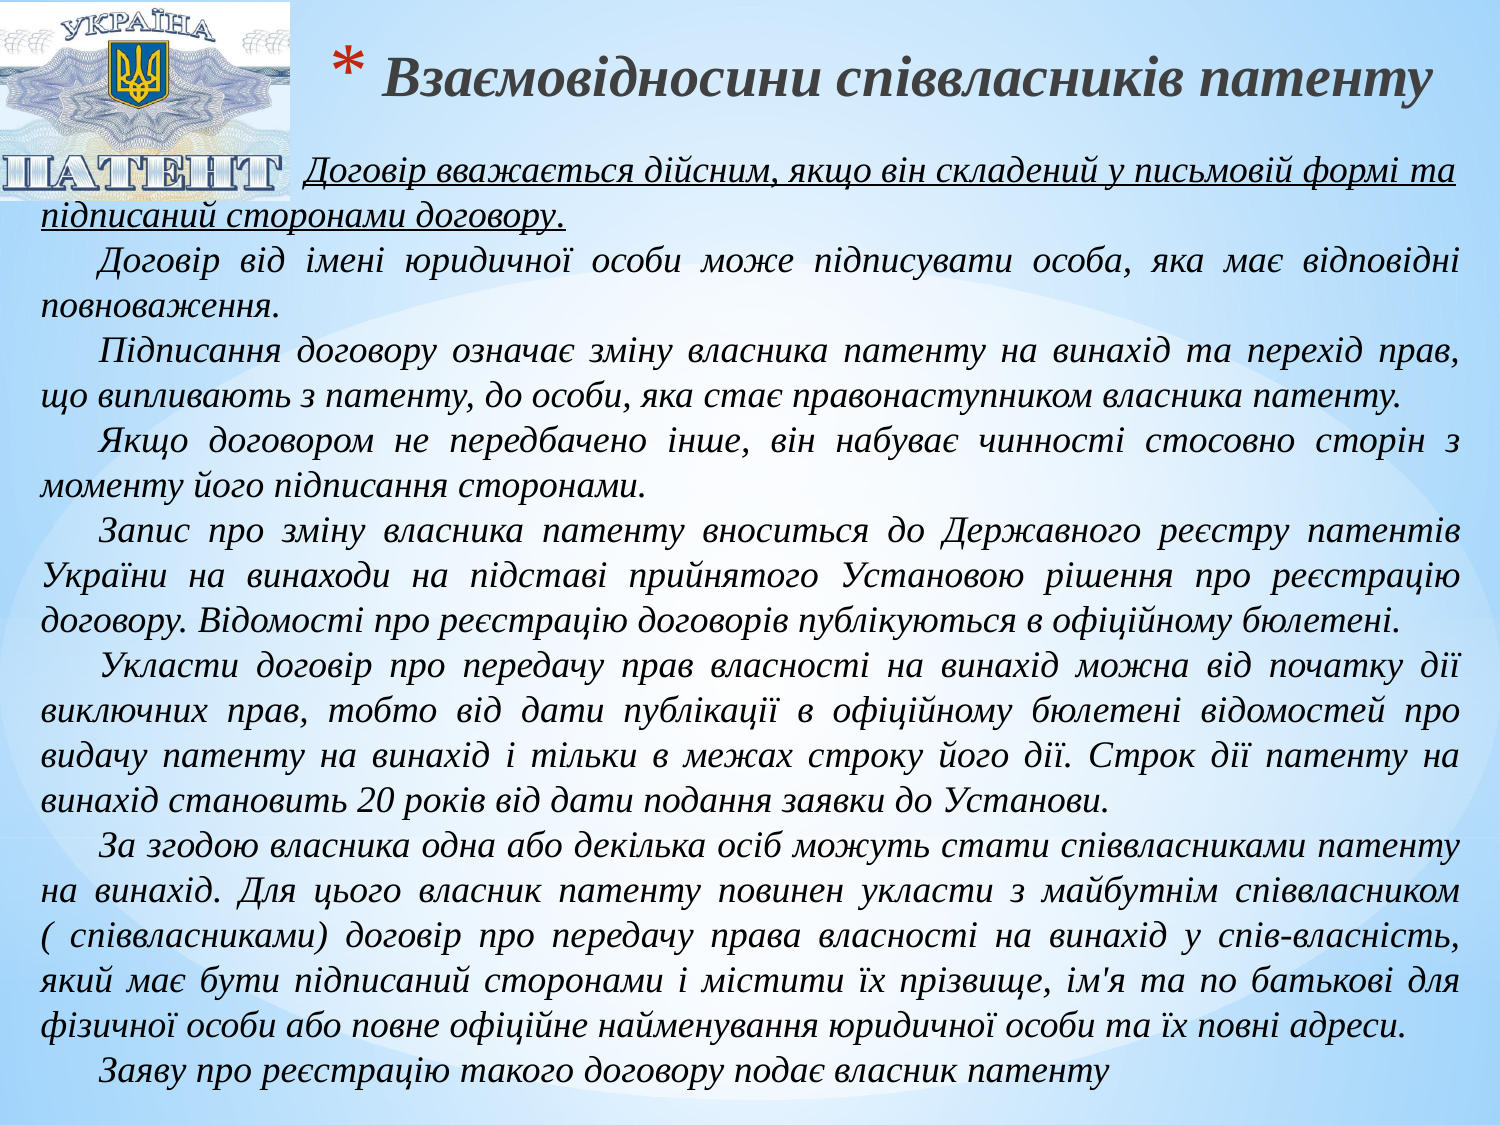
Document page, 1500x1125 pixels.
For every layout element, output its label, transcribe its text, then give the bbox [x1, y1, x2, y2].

text_box Взаємовідносини співвласників патенту [295, 30, 1480, 171]
text_box Договір вважається дійсним, якщо він складений у письмовій формі та підписаний сторонами договору. Договір від імені юридичної особи може підписувати особа, яка має відповідні повноваження. Підписання договору означає зміну власника патенту на винахід та перехід прав, що випливають з патенту, до особи, яка стає правонаступником власника патенту. Якщо договором не передбачено інше, він набуває чинності стосовно сторін з моменту його підписання сторонами. Запис про зміну власника патенту вноситься до Державного реєстру патентів України на винаходи на підставі прийнятого Установою рішення про реєстрацію договору. Відомості про реєстрацію договорів публікуються в офіційному бюлетені. Укласти договір про передачу прав власності на винахід можна від початку дії виключних прав, тобто від дати публікації в офіційному бюлетені відомостей про видачу патенту на винахід і тільки в межах строку його дії. Строк дії патенту на винахід становить 20 років від дати подання заявки до Установи. За згодою власника одна або декілька осіб можуть стати співвласниками патенту на винахід. Для цього власник патенту повинен укласти з майбутнім співвласником ( співвласниками) договір про передачу права власності на винахід у спів-власність, який має бути підписаний сторонами і містити їх прізвище, ім'я та по батькові для фізичної особи або повне офіційне найменування юридичної особи та їх повні адреси. Заяву про реєстрацію такого договору подає власник патенту [25, 137, 1477, 1097]
picture [0, 2, 290, 202]
